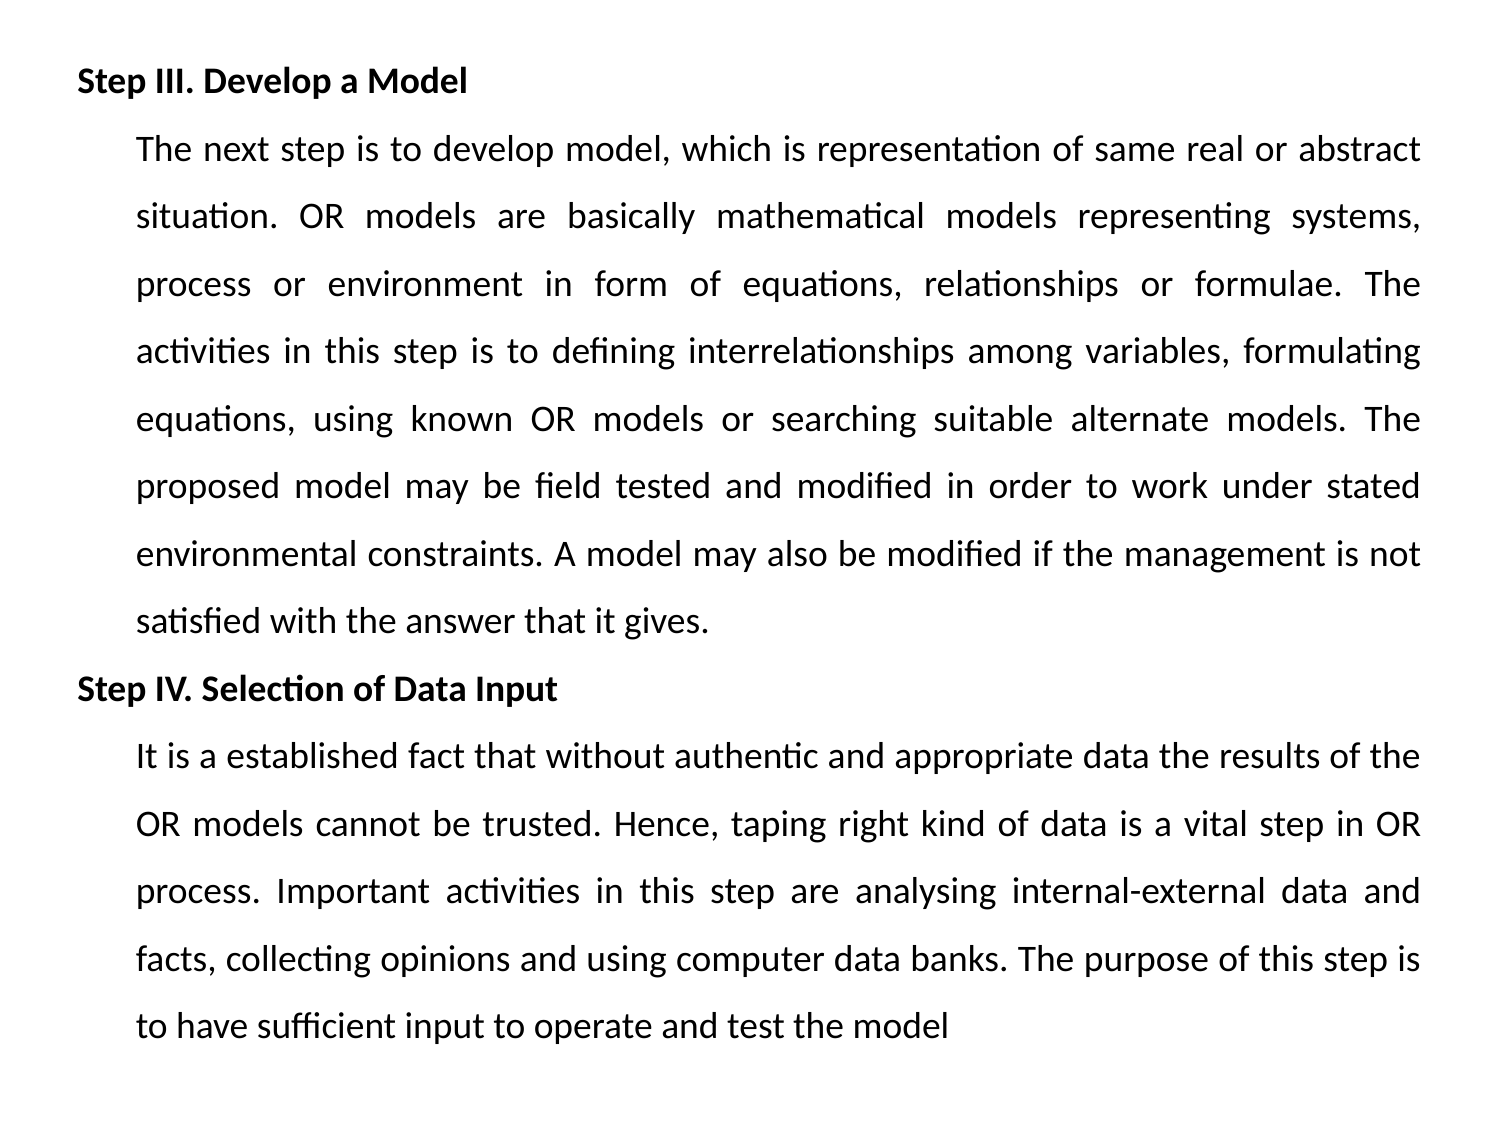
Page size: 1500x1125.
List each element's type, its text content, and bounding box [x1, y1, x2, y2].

text_box Step III. Develop a Model The next step is to develop model, which is representation of same real or abstract situation. OR models are basically mathematical models representing systems, process or environment in form of equations, relationships or formulae. The activities in this step is to defining interrelationships among variables, formulating equations, using known OR models or searching suitable alternate models. The proposed model may be field tested and modified in order to work under stated environmental constraints. A model may also be modified if the management is not satisfied with the answer that it gives. Step IV. Selection of Data Input It is a established fact that without authentic and appropriate data the results of the OR models cannot be trusted. Hence, taping right kind of data is a vital step in OR process. Important activities in this step are analysing internal-external data and facts, collecting opinions and using computer data banks. The purpose of this step is to have sufficient input to operate and test the model [62, 26, 1438, 1121]
